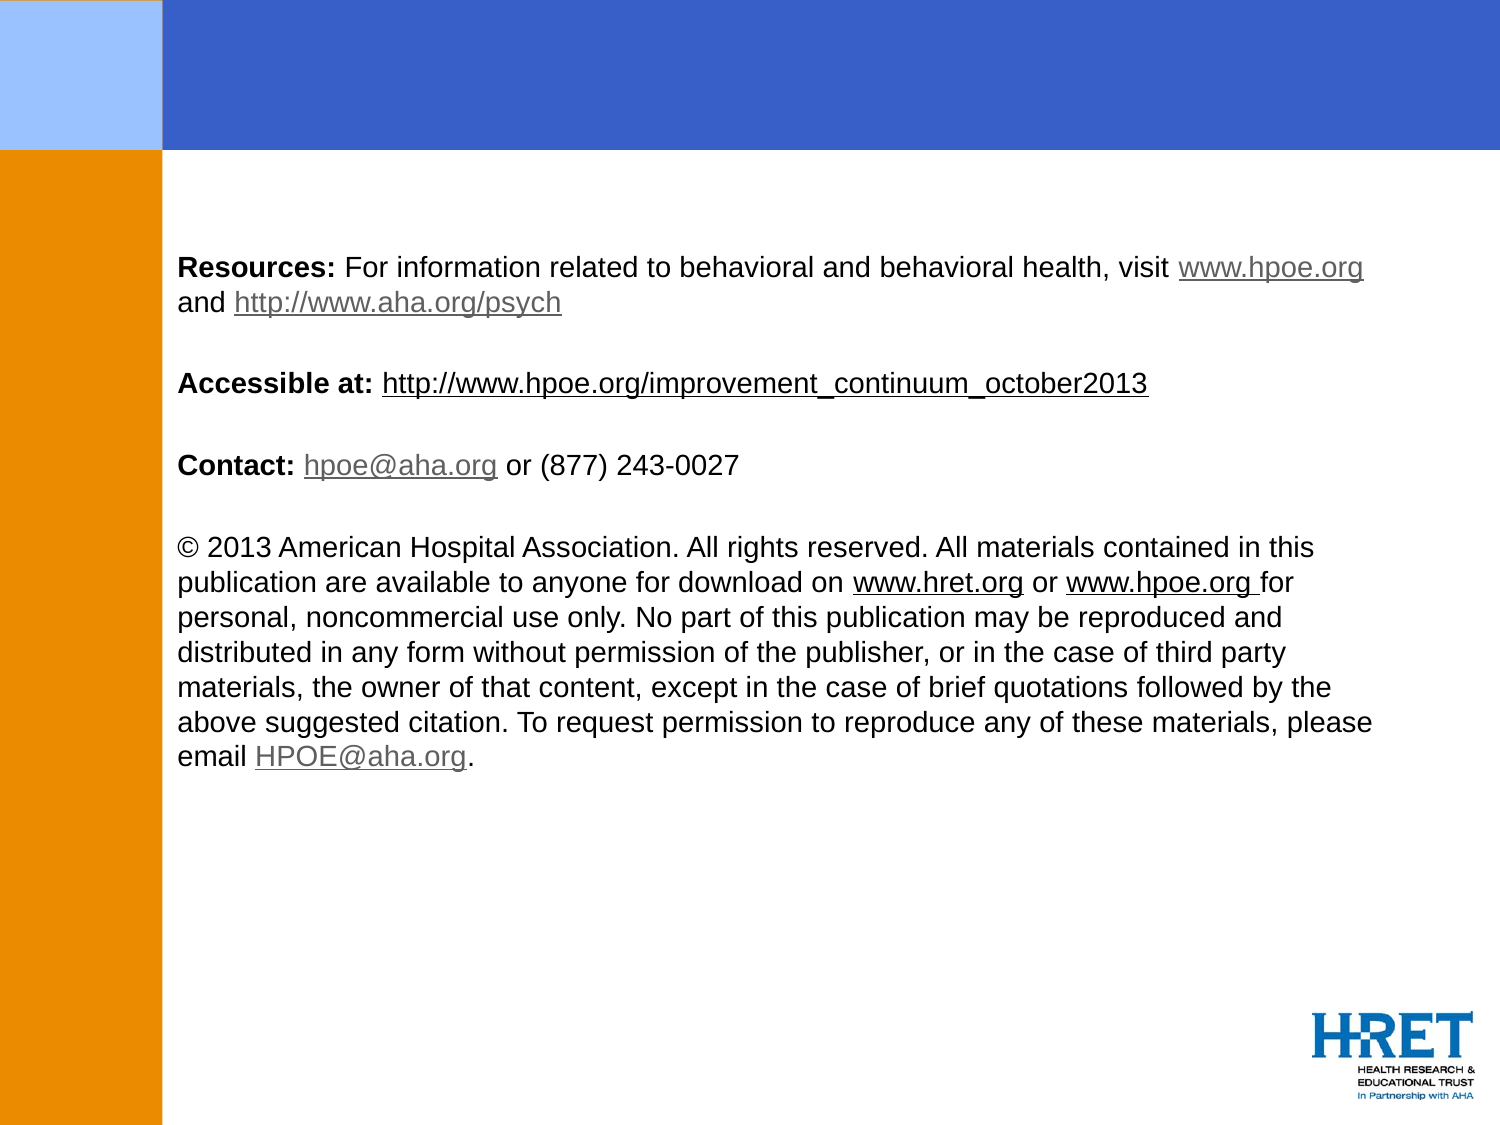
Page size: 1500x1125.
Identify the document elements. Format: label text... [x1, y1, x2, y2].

picture [1312, 1011, 1475, 1100]
list Resources: For information related to behavioral and behavioral health, visit www.hpoe.org and http://www.aha.org/psych Accessible at: http://www.hpoe.org/improvement_continuum_october2013 Contact: hpoe@aha.org or (877) 243-0027 © 2013 American Hospital Association. All rights reserved. All materials contained in this publication are available to anyone for download on www.hret.org or www.hpoe.org for personal, noncommercial use only. No part of this publication may be reproduced and distributed in any form without permission of the publisher, or in the case of third party materials, the owner of that content, except in the case of brief quotations followed by the above suggested citation. To request permission to reproduce any of these materials, please email HPOE@aha.org. [162, 200, 1425, 1005]
